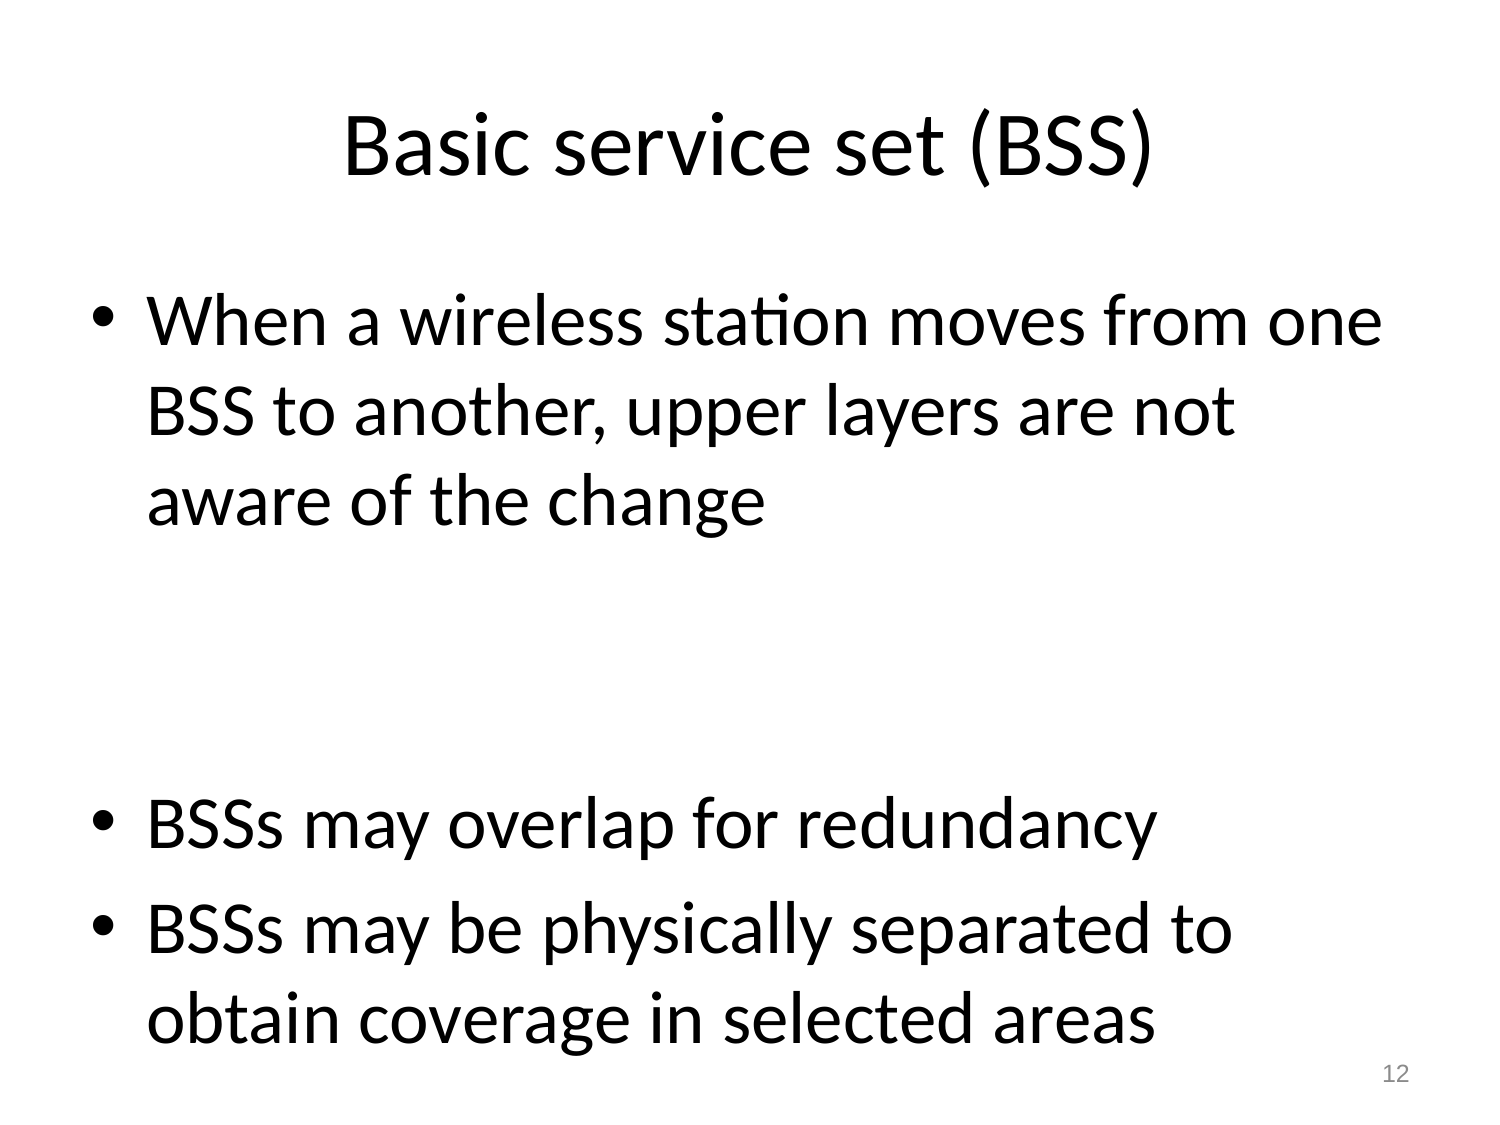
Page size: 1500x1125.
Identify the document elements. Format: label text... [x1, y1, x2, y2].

list When a wireless station moves from one BSS to another, upper layers are not aware of the change BSSs may overlap for redundancy BSSs may be physically separated to obtain coverage in selected areas [74, 262, 1426, 1006]
slide_number 12 [1074, 1042, 1425, 1103]
title Basic service set (BSS) [74, 44, 1426, 233]
